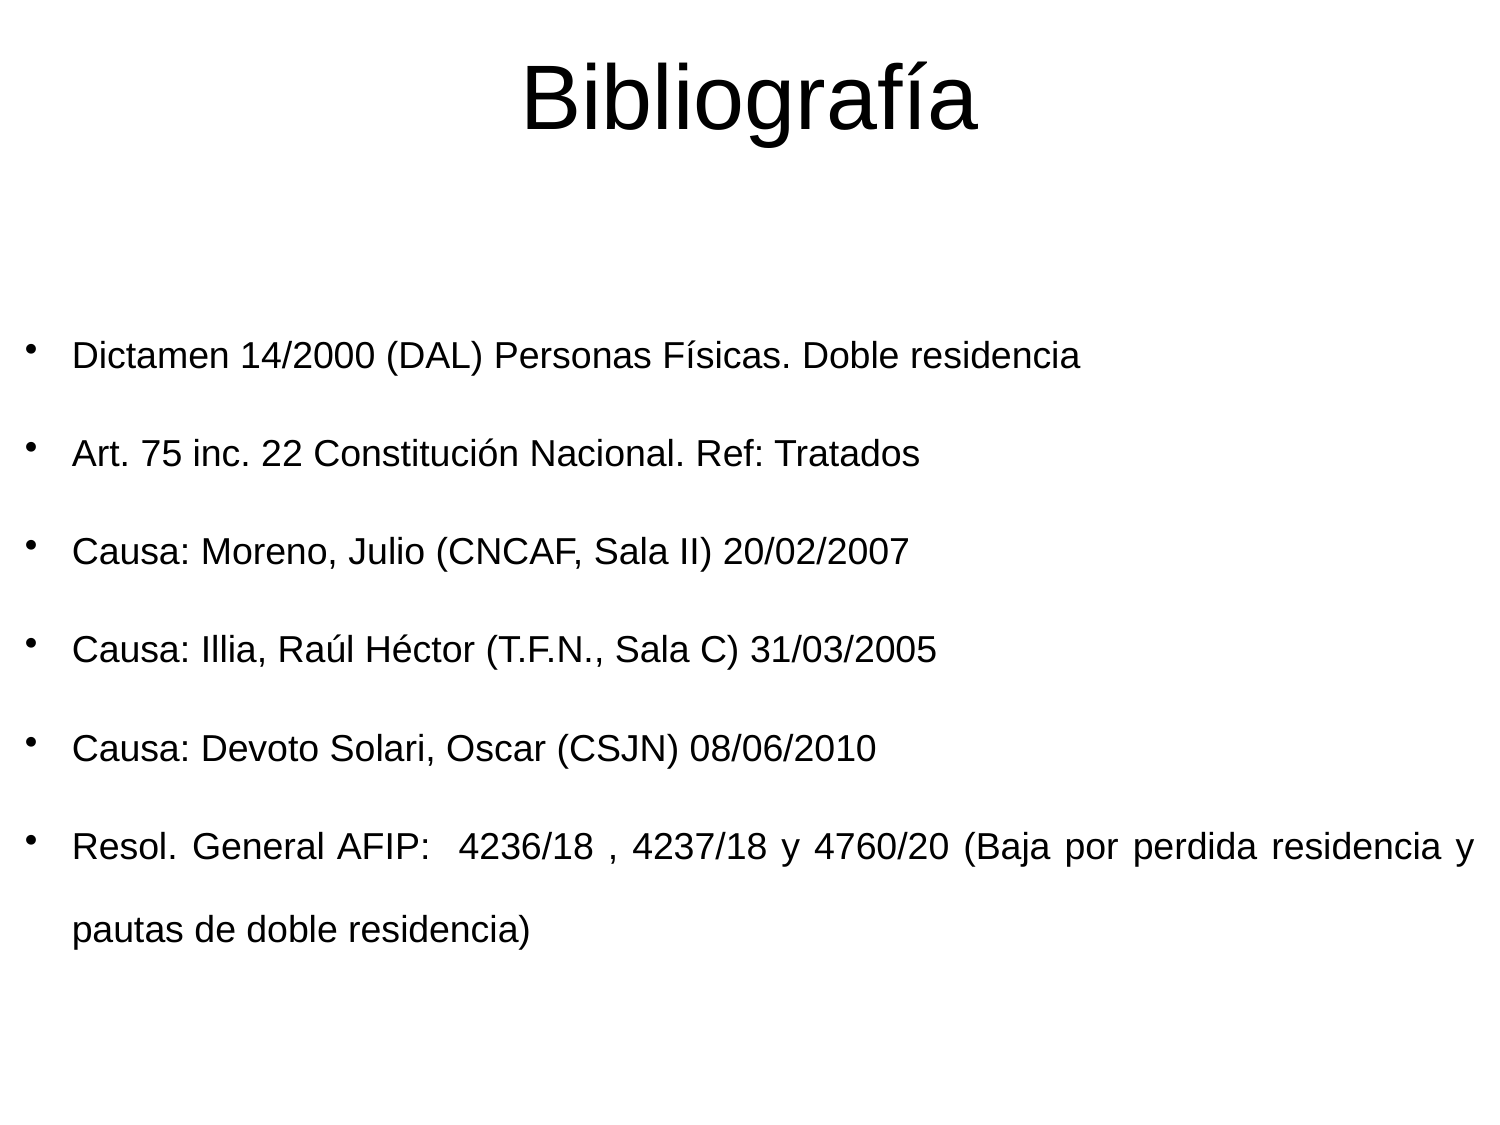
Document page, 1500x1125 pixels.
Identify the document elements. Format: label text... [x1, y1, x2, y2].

text_box Dictamen 14/2000 (DAL) Personas Físicas. Doble residencia Art. 75 inc. 22 Constitución Nacional. Ref: Tratados Causa: Moreno, Julio (CNCAF, Sala II) 20/02/2007 Causa: Illia, Raúl Héctor (T.F.N., Sala C) 31/03/2005 Causa: Devoto Solari, Oscar (CSJN) 08/06/2010 Resol. General AFIP: 4236/18 , 4237/18 y 4760/20 (Baja por perdida residencia y pautas de doble residencia) [24, 174, 1475, 1125]
title Bibliografía [112, 37, 1388, 174]
